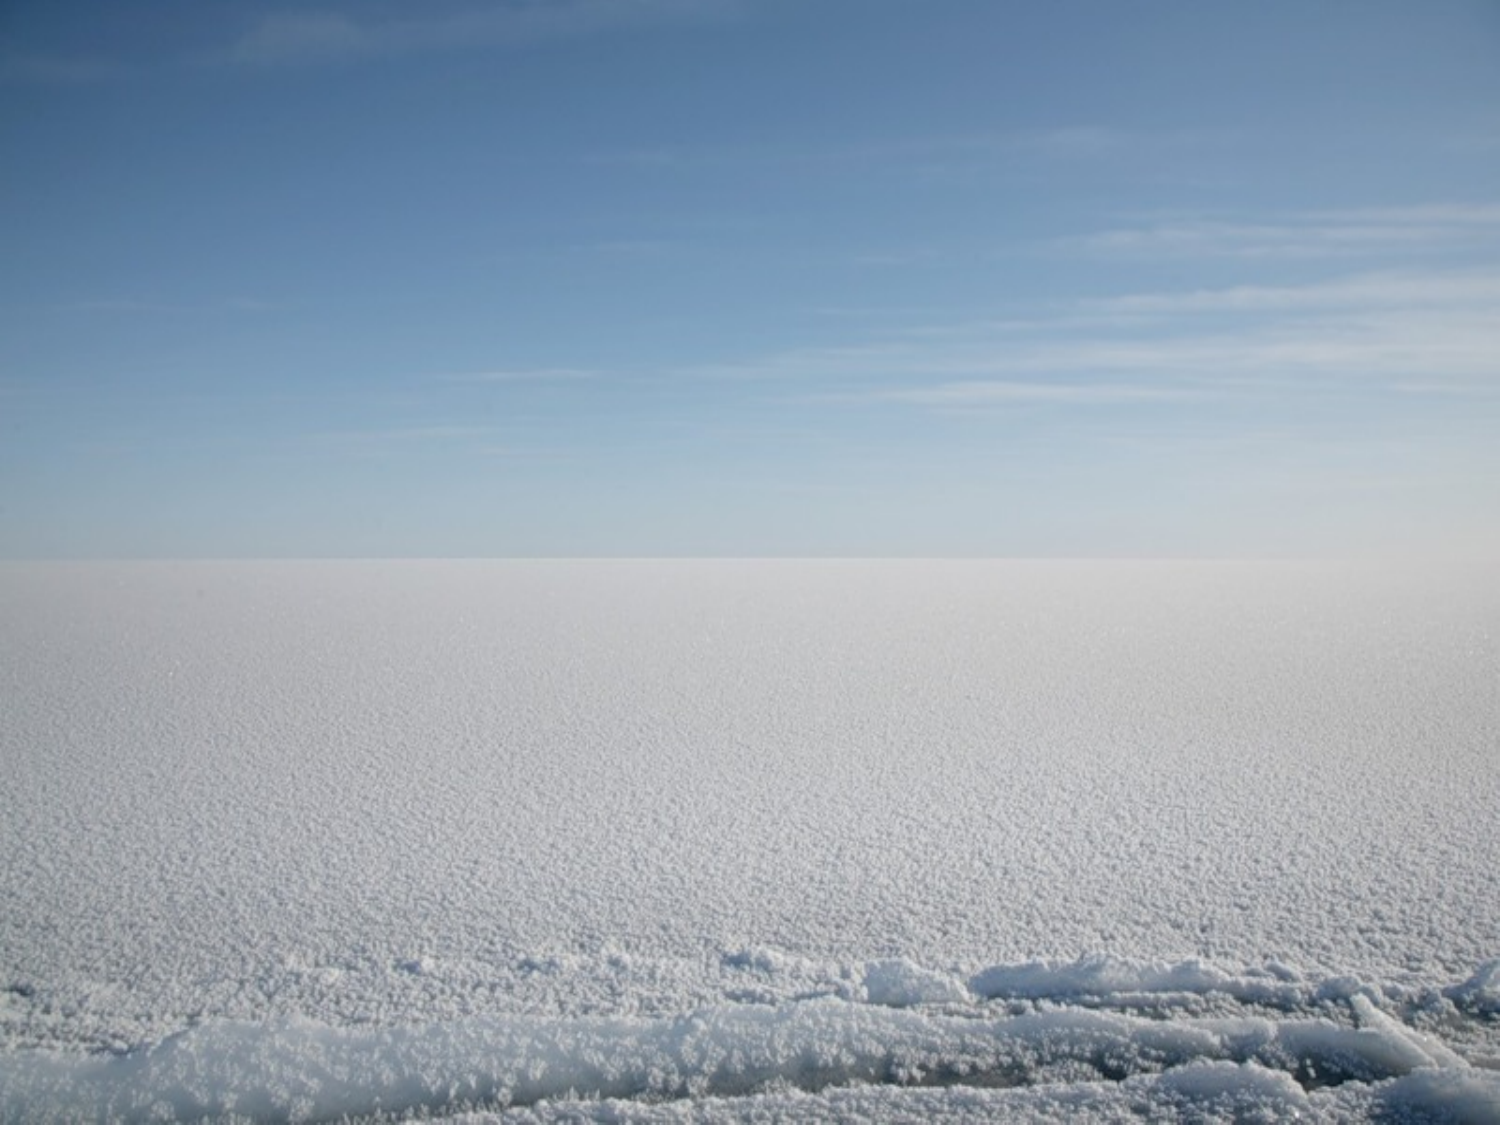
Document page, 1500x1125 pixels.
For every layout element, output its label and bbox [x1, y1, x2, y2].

list [0, 0, 1500, 1125]
